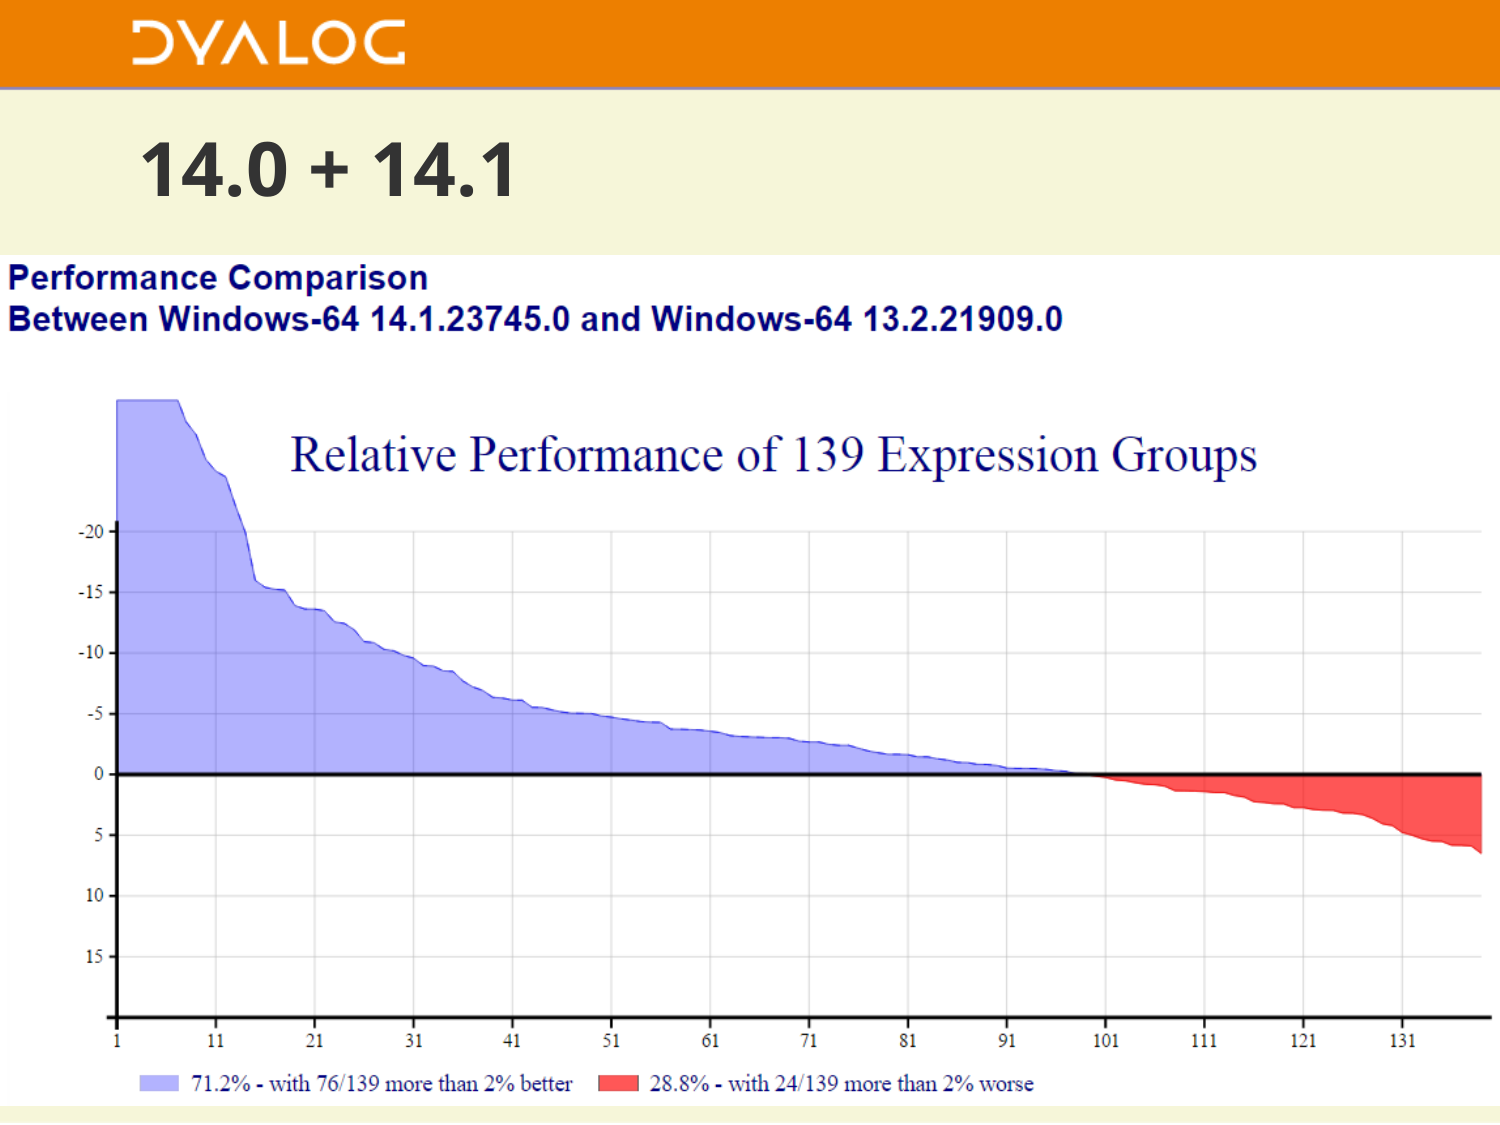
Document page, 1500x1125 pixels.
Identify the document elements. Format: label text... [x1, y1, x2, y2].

title 14.0 + 14.1 [123, 113, 1376, 253]
picture [0, 0, 1500, 1123]
